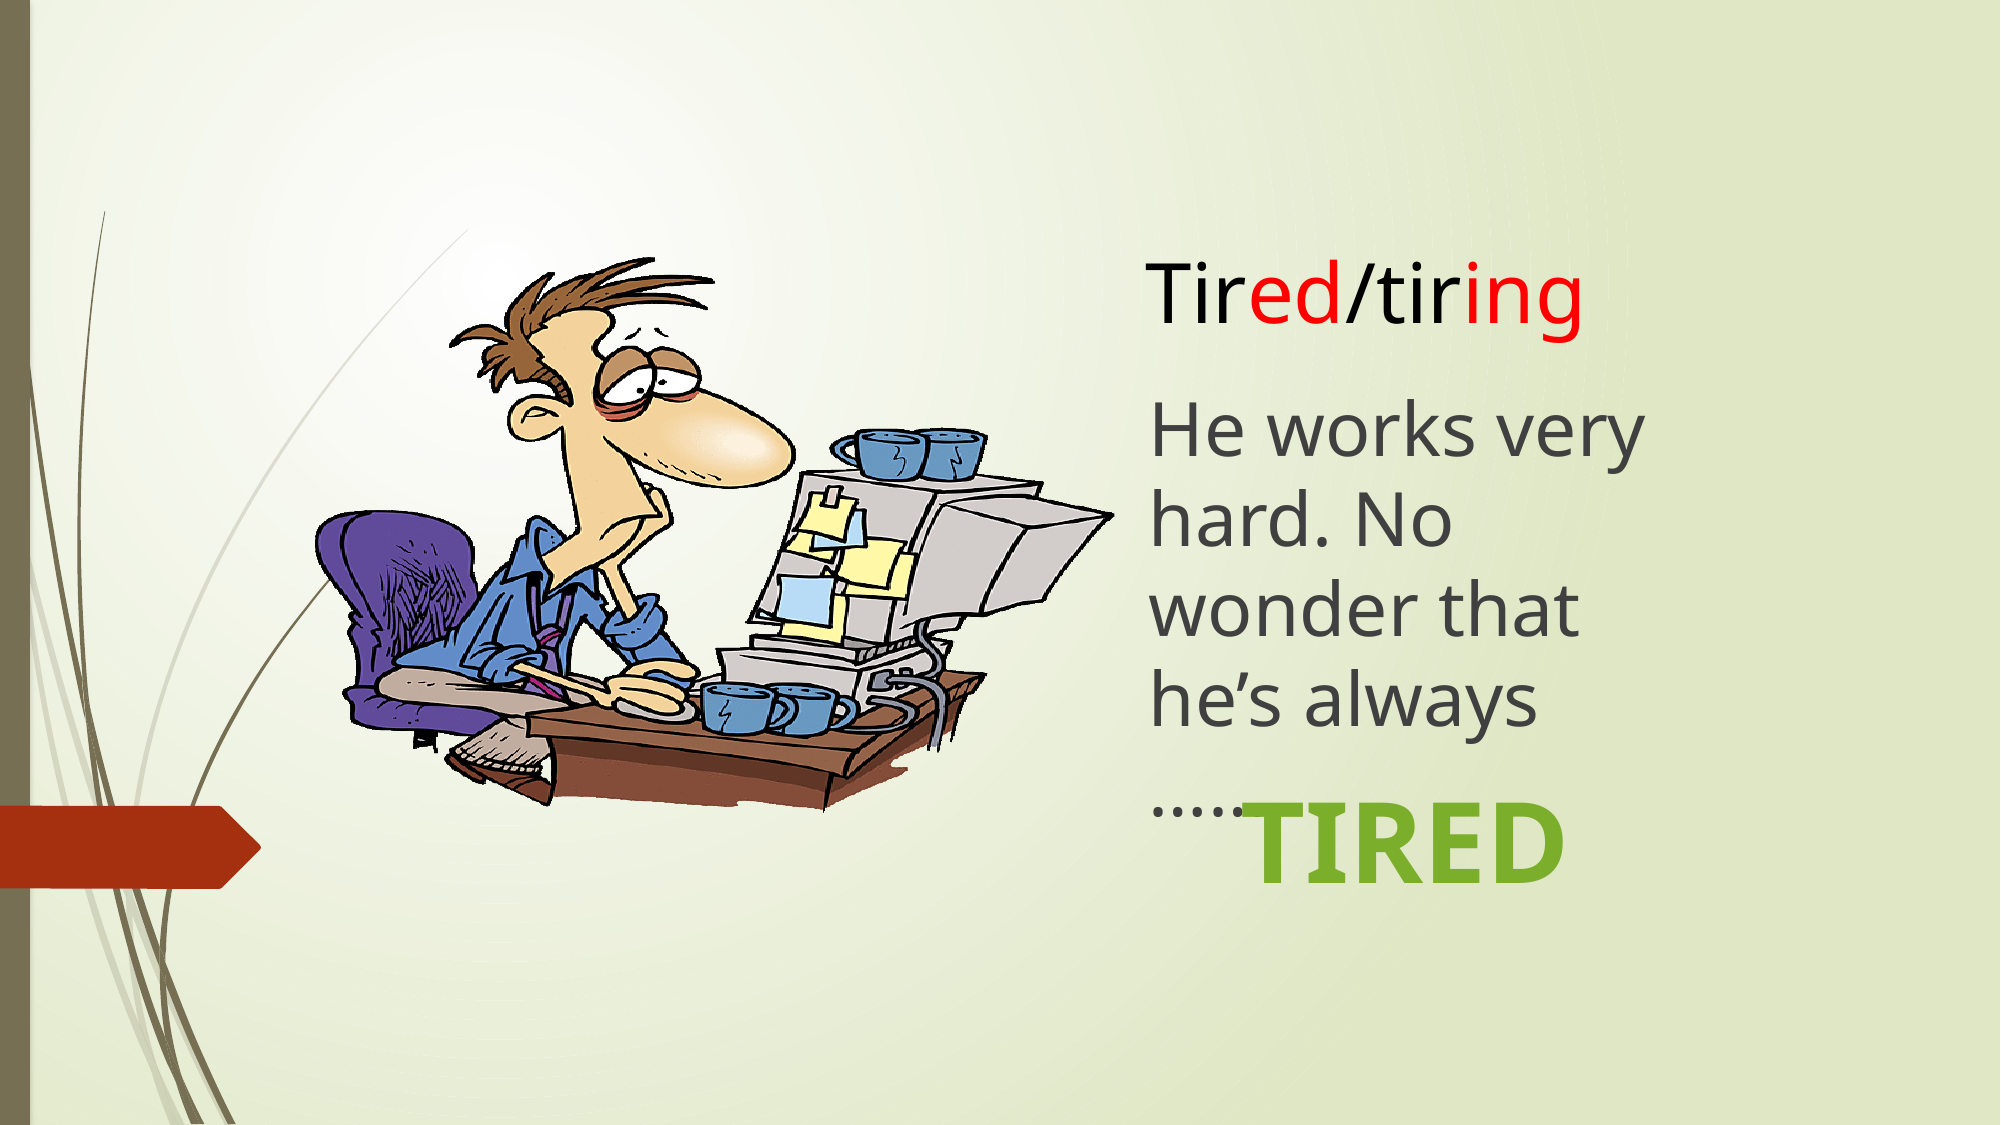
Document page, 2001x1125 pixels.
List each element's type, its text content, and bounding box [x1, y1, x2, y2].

text_box tired [1225, 763, 1586, 914]
title Tired/tiring [1129, 196, 1693, 348]
list He works very hard. No wonder that he’s always ……. [1134, 373, 1697, 854]
picture [314, 257, 1115, 813]
